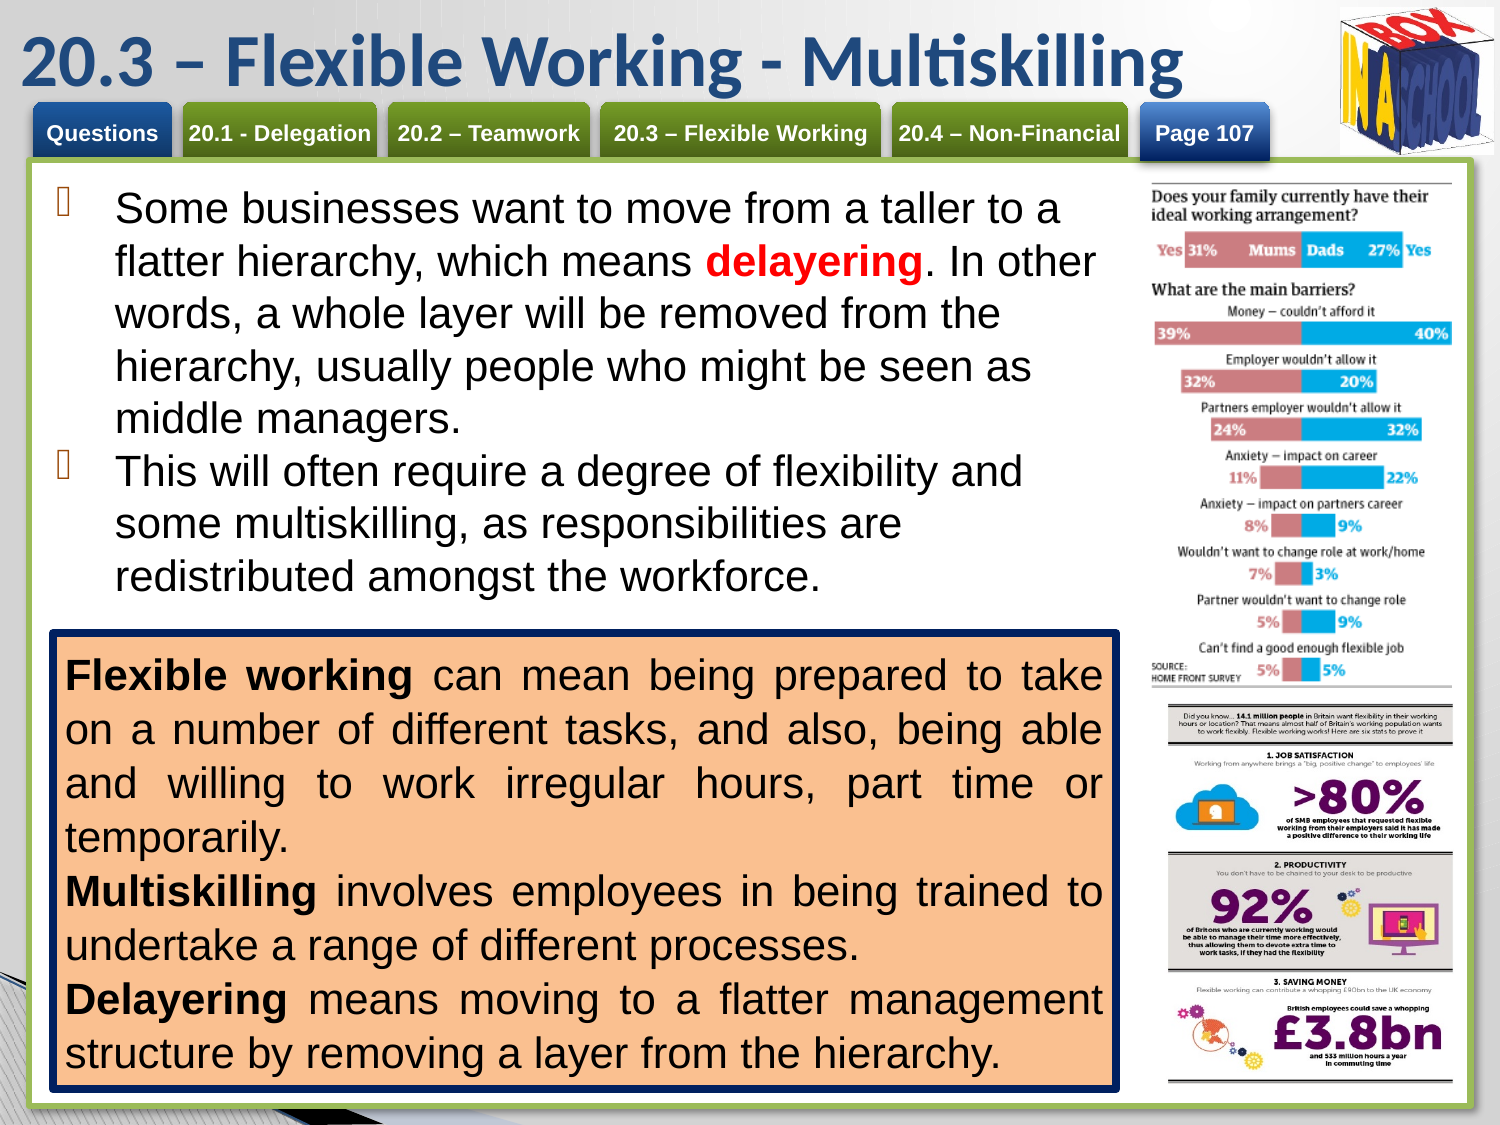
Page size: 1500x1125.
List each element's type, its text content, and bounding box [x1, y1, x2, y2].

text_box Some businesses want to move from a taller to a flatter hierarchy, which means delayering. In other words, a whole layer will be removed from the hierarchy, usually people who might be seen as middle managers. This will often require a degree of flexibility and some multiskilling, as responsibilities are redistributed amongst the workforce. [41, 172, 1140, 608]
text_box Flexible working can mean being prepared to take on a number of different tasks, and also, being able and willing to work irregular hours, part time or temporarily. Multiskilling involves employees in being trained to undertake a range of different processes. Delayering means moving to a flatter management structure by removing a layer from the hierarchy. [53, 633, 1117, 1090]
picture [1340, 7, 1495, 155]
title 20.3 – Flexible Working - Multiskilling [5, 11, 1270, 102]
text_box Page 107 [1139, 101, 1270, 161]
picture [281, 1114, 303, 1125]
picture [1151, 181, 1453, 688]
picture [1164, 702, 1455, 1084]
